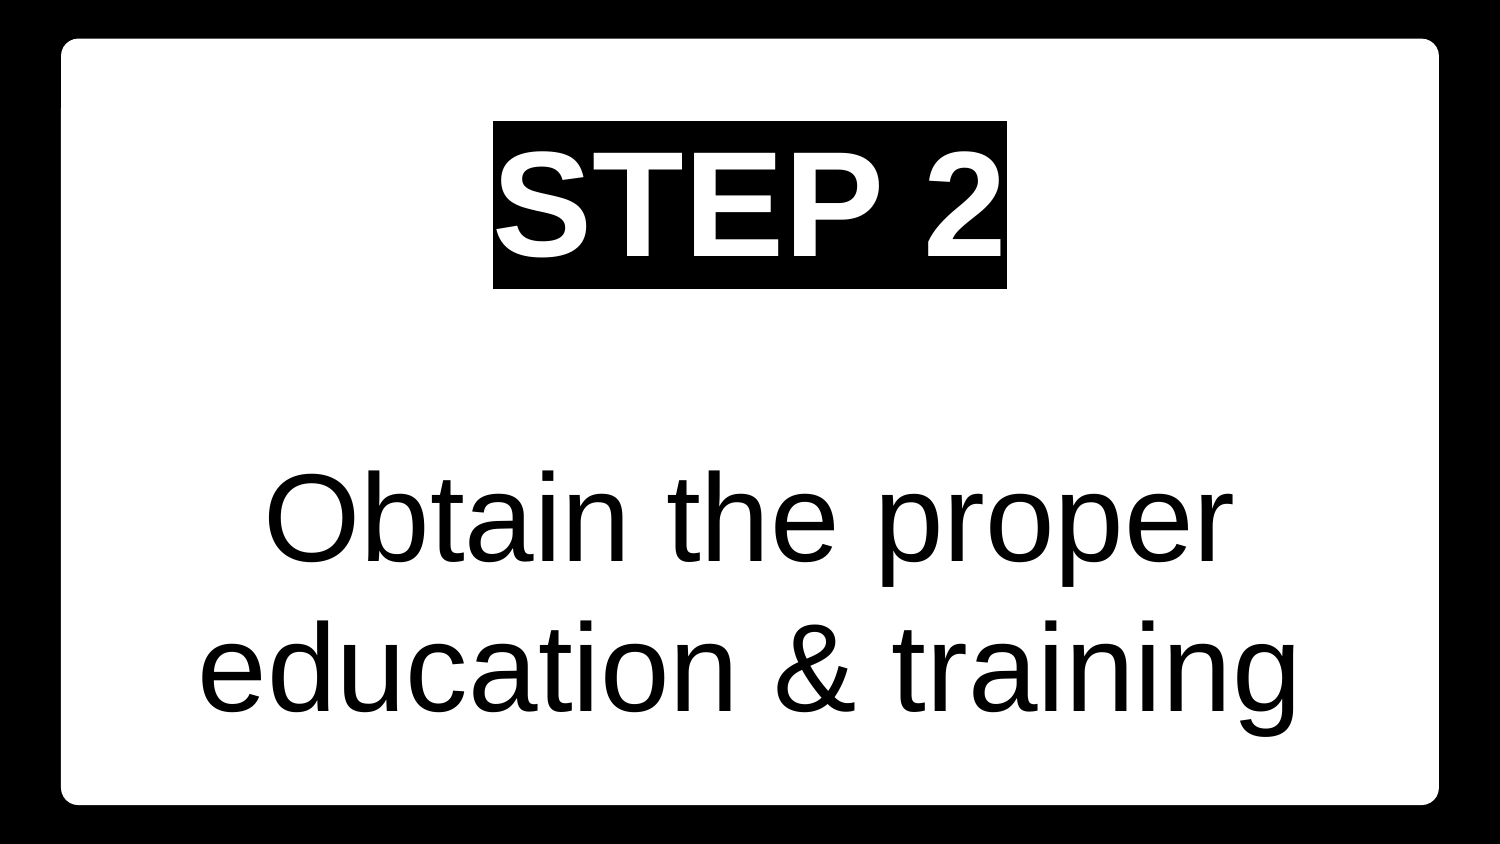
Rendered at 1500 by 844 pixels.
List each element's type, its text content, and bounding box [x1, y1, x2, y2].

text_box STEP 2 Obtain the proper education & training [109, 64, 1391, 780]
